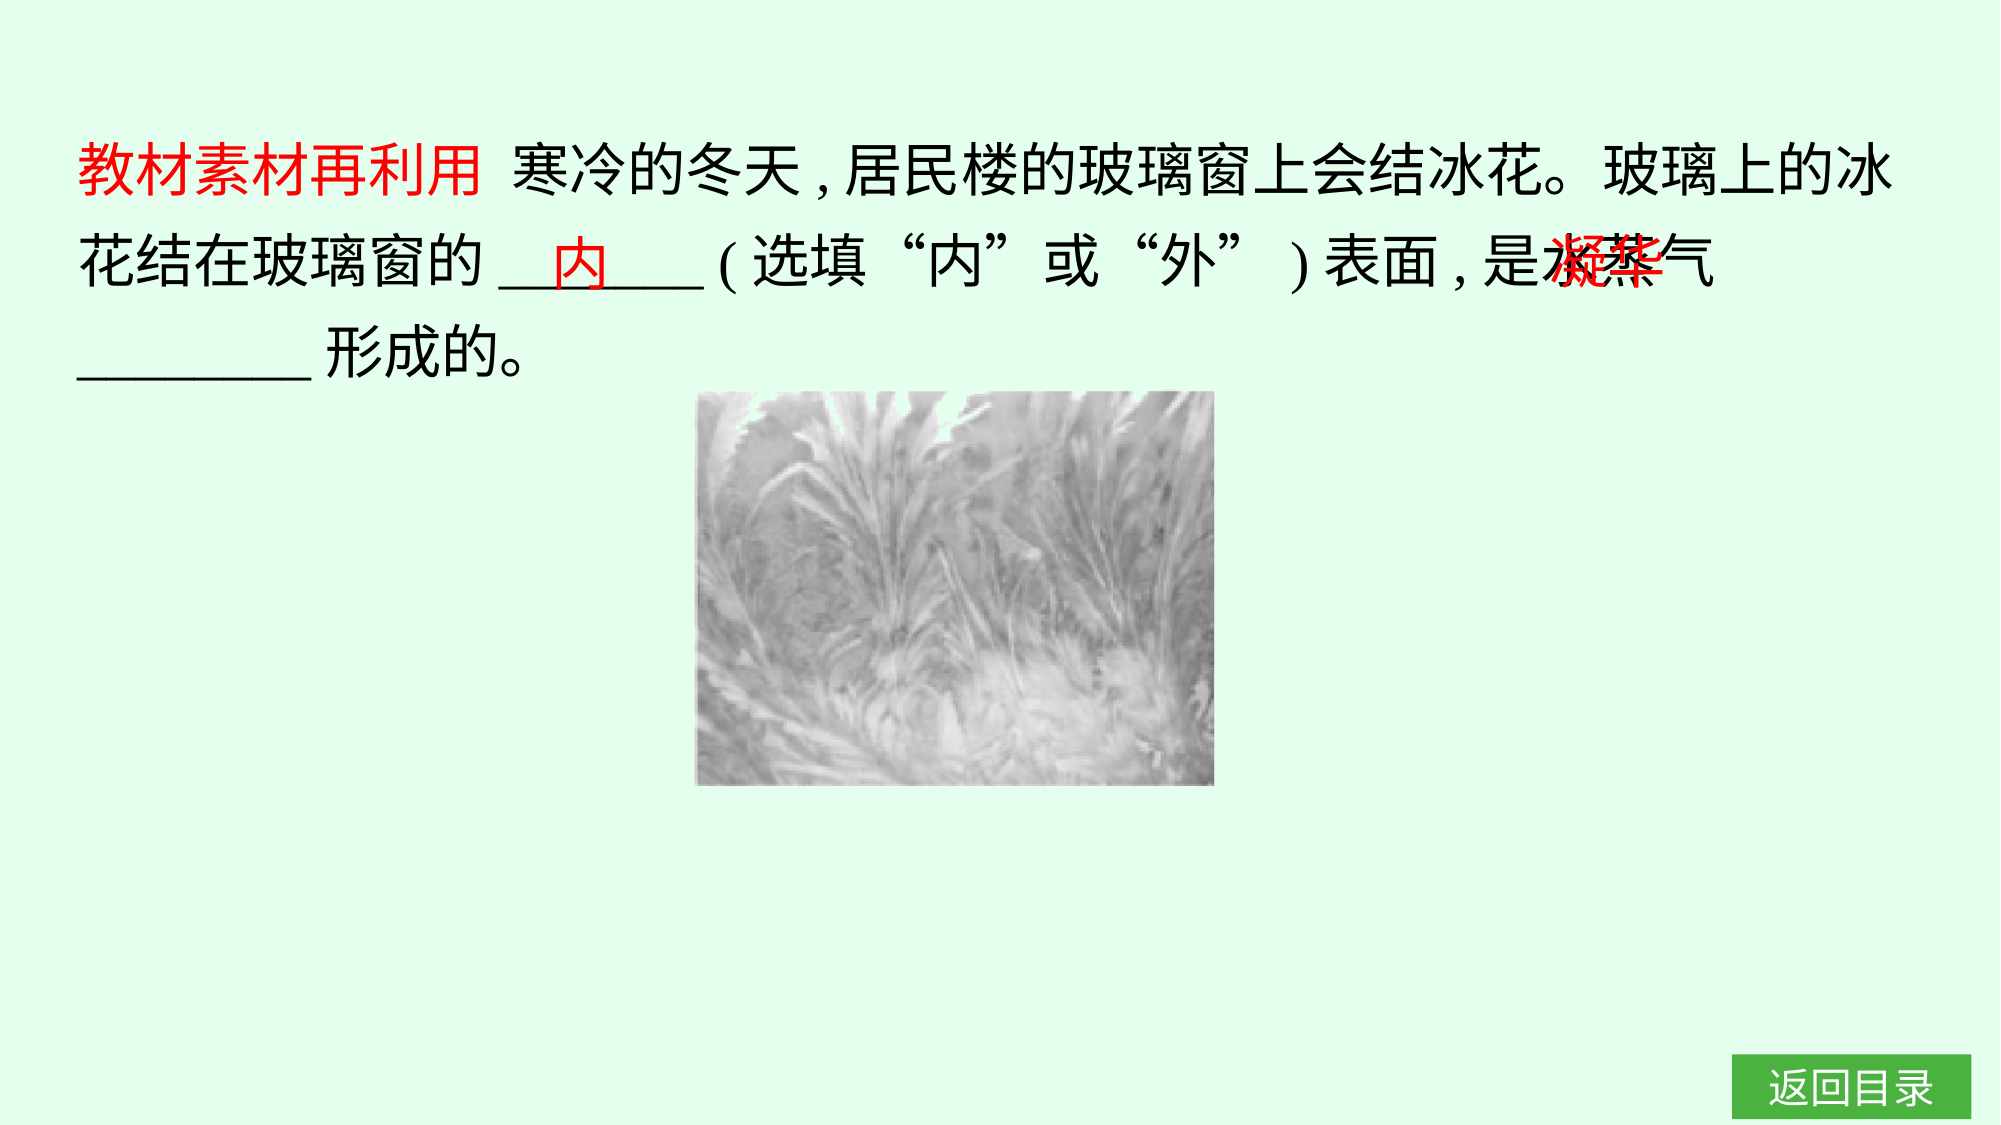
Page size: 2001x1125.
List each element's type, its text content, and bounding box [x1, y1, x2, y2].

text_box 内 [536, 199, 638, 305]
text_box 凝华 [1534, 197, 1695, 303]
picture [689, 385, 1219, 791]
text_box 教材素材再利用 寒冷的冬天,居民楼的玻璃窗上会结冰花。玻璃上的冰花结在玻璃窗的_______ (选填“内”或“外”)表面,是水蒸气________形成的。 [62, 104, 1938, 393]
